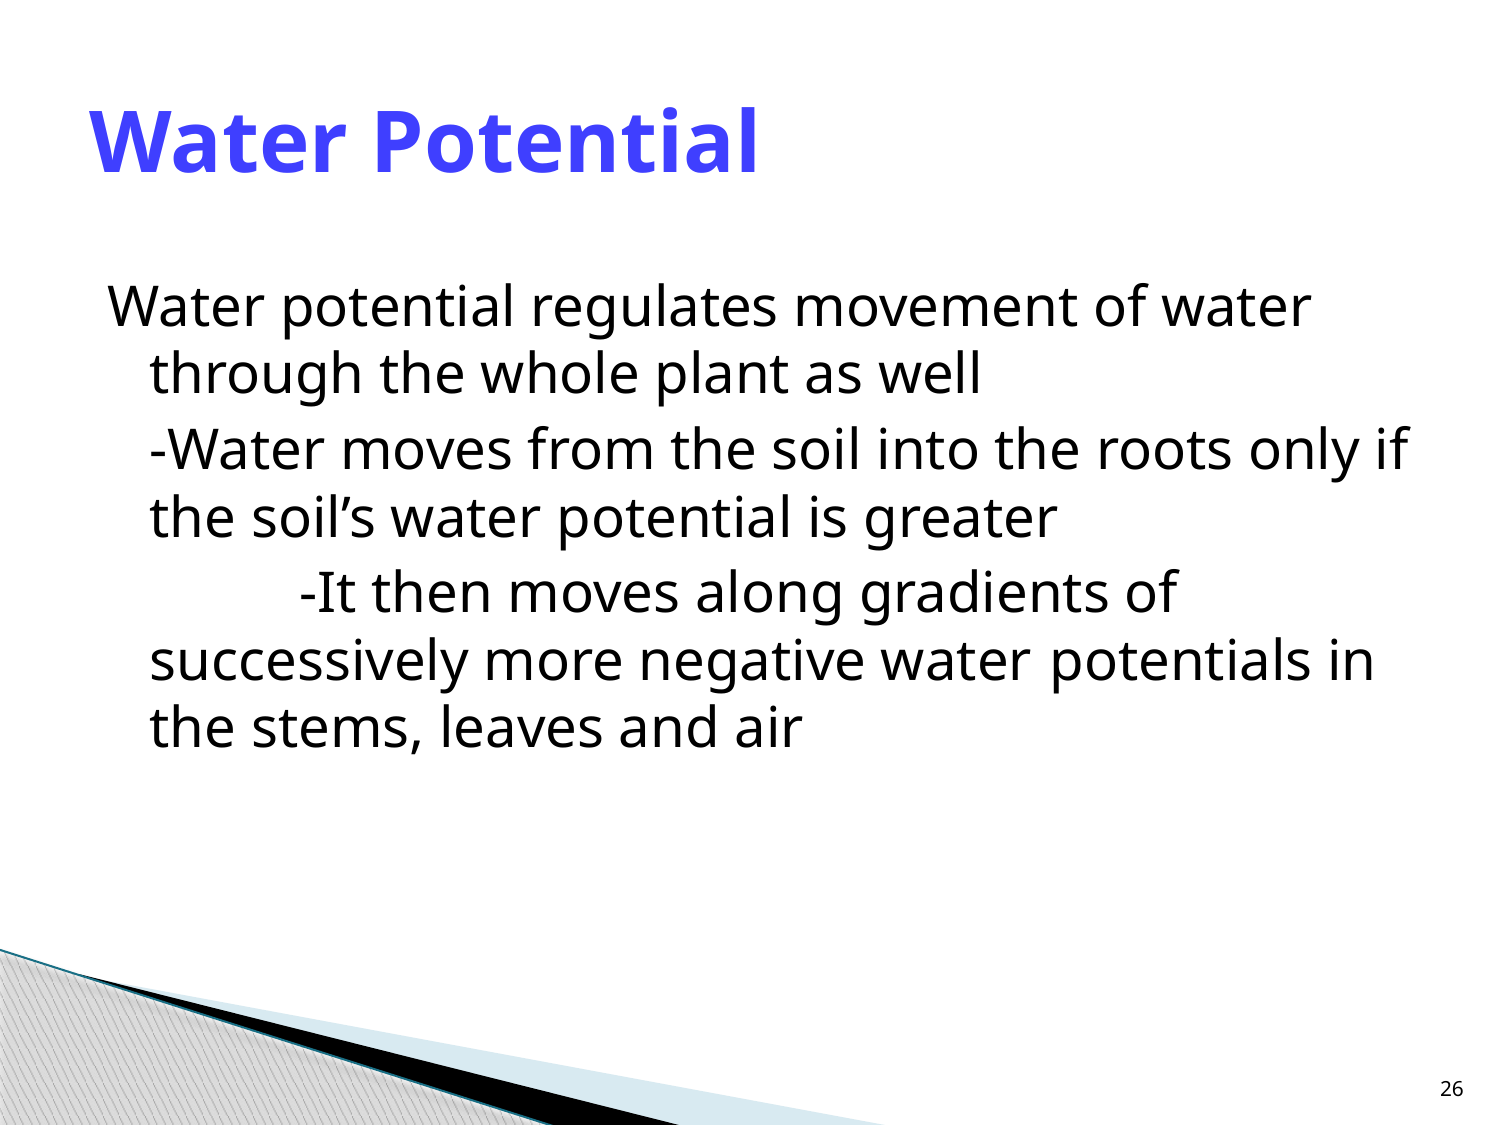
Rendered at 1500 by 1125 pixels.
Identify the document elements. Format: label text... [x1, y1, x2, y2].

slide_number 26 [1418, 1051, 1479, 1112]
list Water potential regulates movement of water through the whole plant as well -Water moves from the soil into the roots only if the soil’s water potential is greater -It then moves along gradients of successively more negative water potentials in the stems, leaves and air [75, 262, 1475, 1000]
title Water Potential [75, 45, 1425, 233]
